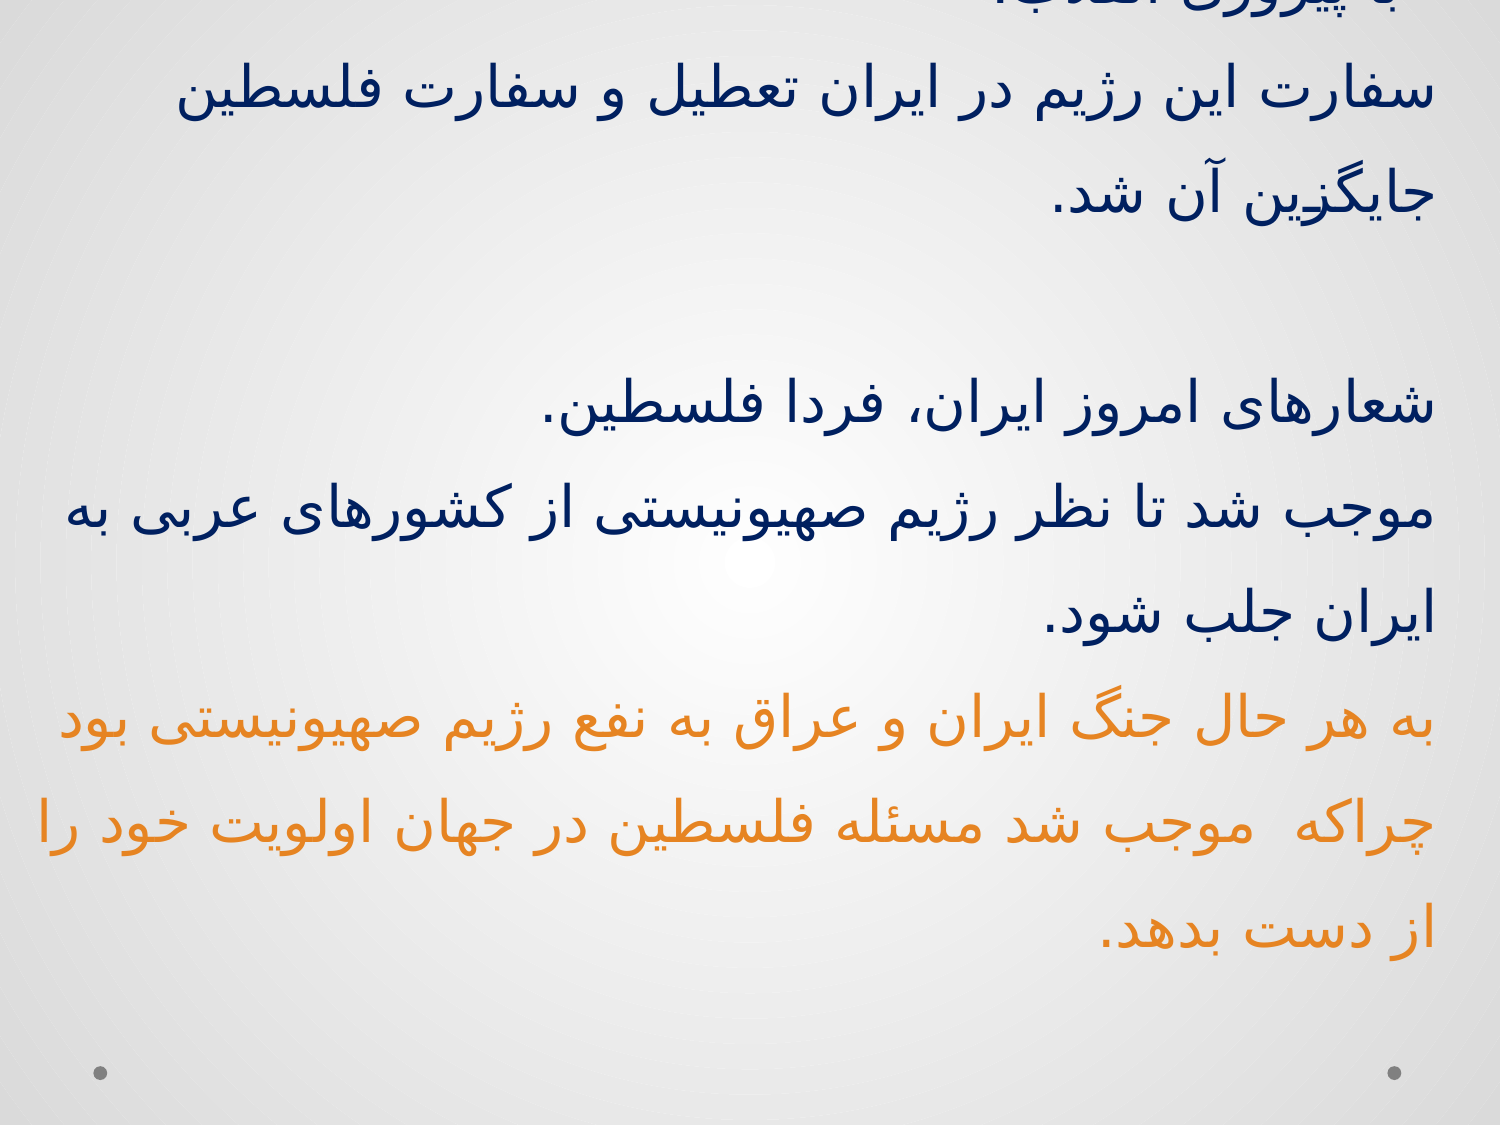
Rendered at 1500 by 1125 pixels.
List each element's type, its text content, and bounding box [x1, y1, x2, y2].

title رژیم صهیونیستی با پیروزی انقلاب، سفارت این رژیم در ایران تعطیل و سفارت فلسطین جایگزین آن شد. شعارهای امروز ایران، فردا فلسطین. موجب شد تا نظر رژیم صهیونیستی از کشورهای عربی به ایران جلب شود. به هر حال جنگ ایران و عراق به نفع رژیم صهیونیستی بود چراکه موجب شد مسئله فلسطین در جهان اولویت خود را از دست بدهد. [0, 78, 1453, 1057]
